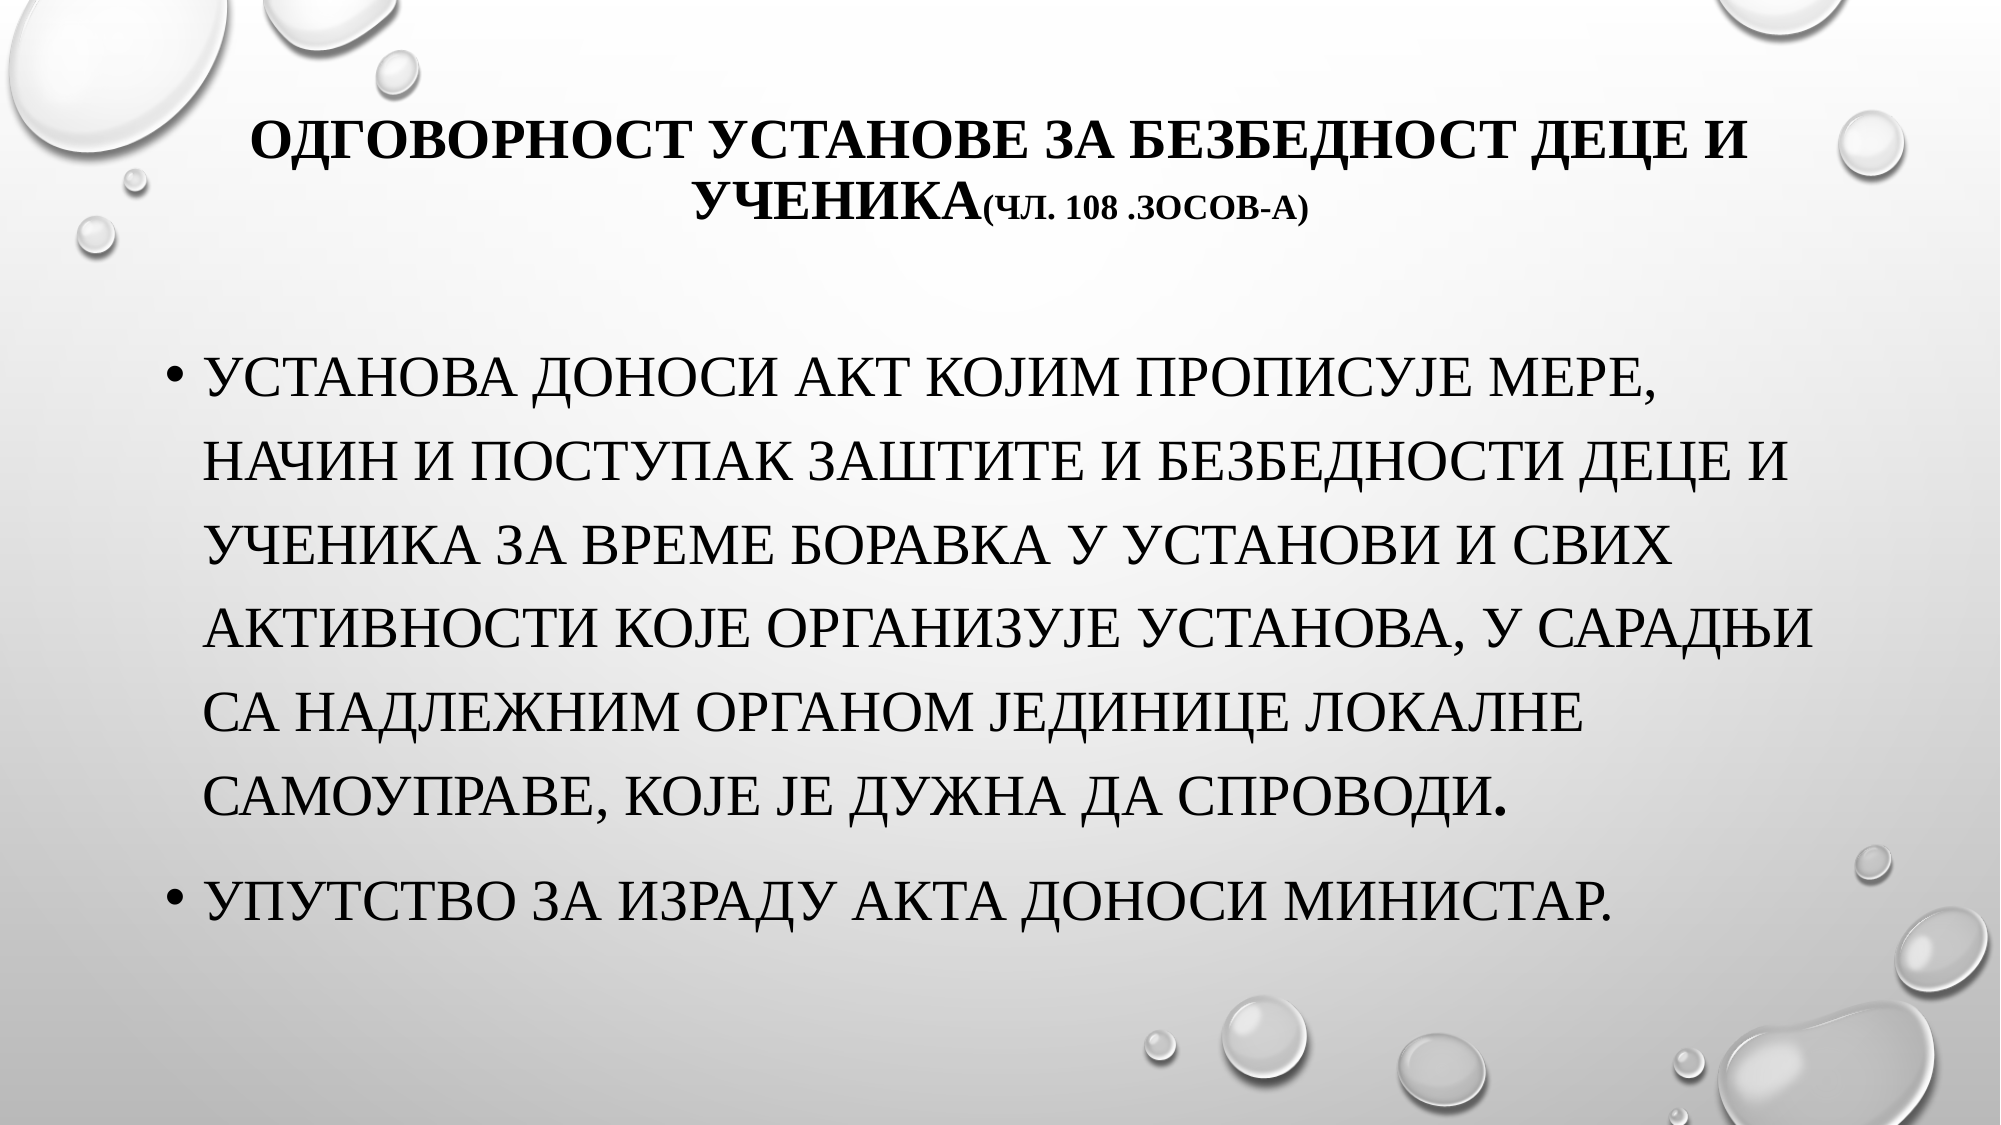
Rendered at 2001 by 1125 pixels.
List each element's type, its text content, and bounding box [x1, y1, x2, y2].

title Одговорност установе за безбедност деце и ученика(Чл. 108 .зосов-а) [149, 101, 1851, 284]
picture [0, 0, 2000, 1125]
list Установа доноси акт којим прописује мере, начин и поступак заштите и безбедности деце и ученика за време боравка у установи и свих активности које организује установа, у сарадњи са надлежним органом јединице локалне самоуправе, које је дужна да спроводи. Упутство за израду акта доноси министар. [149, 316, 1850, 950]
